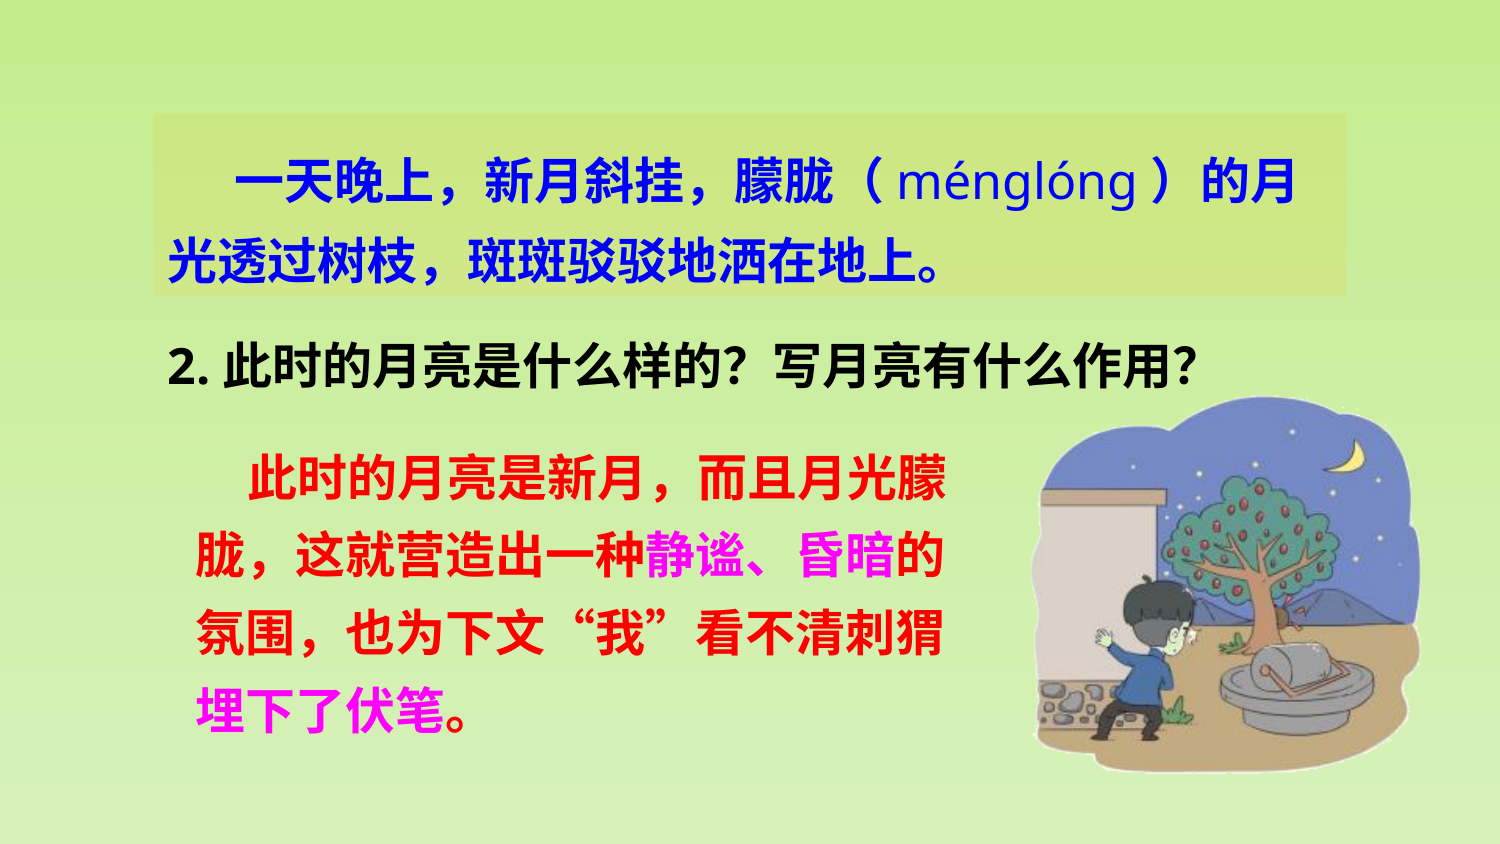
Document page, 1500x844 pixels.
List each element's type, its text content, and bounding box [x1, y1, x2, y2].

text_box 一天晚上，新月斜挂，朦胧（ménglóng）的月光透过树枝，斑斑驳驳地洒在地上。 [153, 113, 1347, 297]
text_box 2.此时的月亮是什么样的？写月亮有什么作用？ [153, 327, 1300, 403]
text_box 此时的月亮是新月，而且月光朦胧，这就营造出一种静谧、昏暗的氛围，也为下文“我”看不清刺猬埋下了伏笔。 [180, 420, 977, 748]
picture [1019, 381, 1436, 785]
